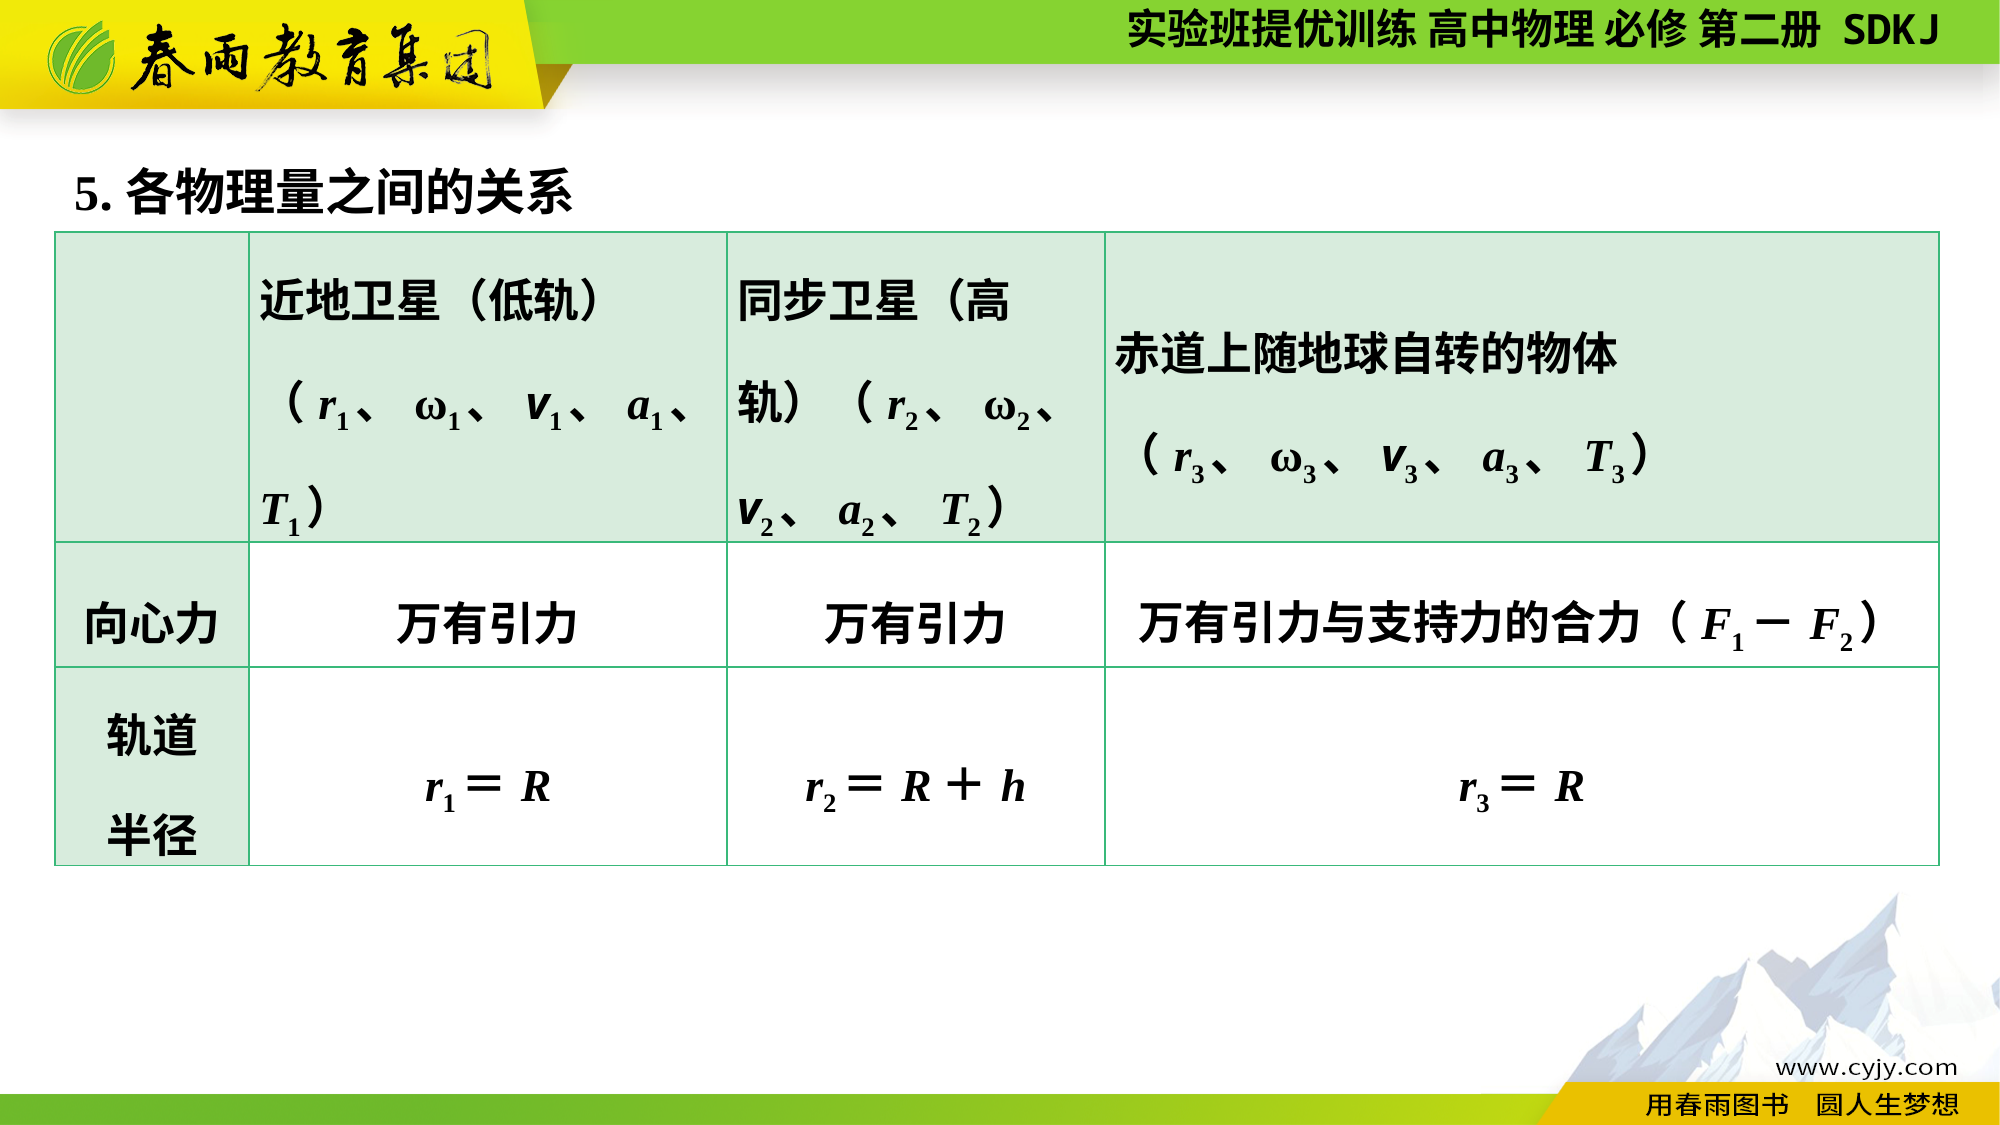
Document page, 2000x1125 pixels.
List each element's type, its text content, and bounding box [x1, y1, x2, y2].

table_cell 万有引力 [250, 543, 726, 666]
list 5.各物理量之间的关系 [59, 122, 1944, 217]
table_cell 万有引力与支持力的合力（F1－F2） [1106, 543, 1938, 666]
table_cell r1＝R [250, 668, 726, 865]
table_cell 向心力 [56, 543, 248, 666]
picture [0, 0, 2000, 1125]
table_cell r2＝R＋h [728, 668, 1104, 865]
table_header 同步卫星（高轨）（r2、ω2、v2、a2、T2） [728, 233, 1104, 541]
table_cell r3＝R [1106, 668, 1938, 865]
table_cell 轨道 半径 [56, 668, 248, 865]
table_header 近地卫星（低轨）（r1、ω1、v1、a1、T1） [250, 233, 726, 541]
table_header [56, 233, 248, 541]
table_cell 万有引力 [728, 543, 1104, 666]
table_header 赤道上随地球自转的物体（r3、ω3、v3、a3、T3） [1106, 233, 1938, 541]
